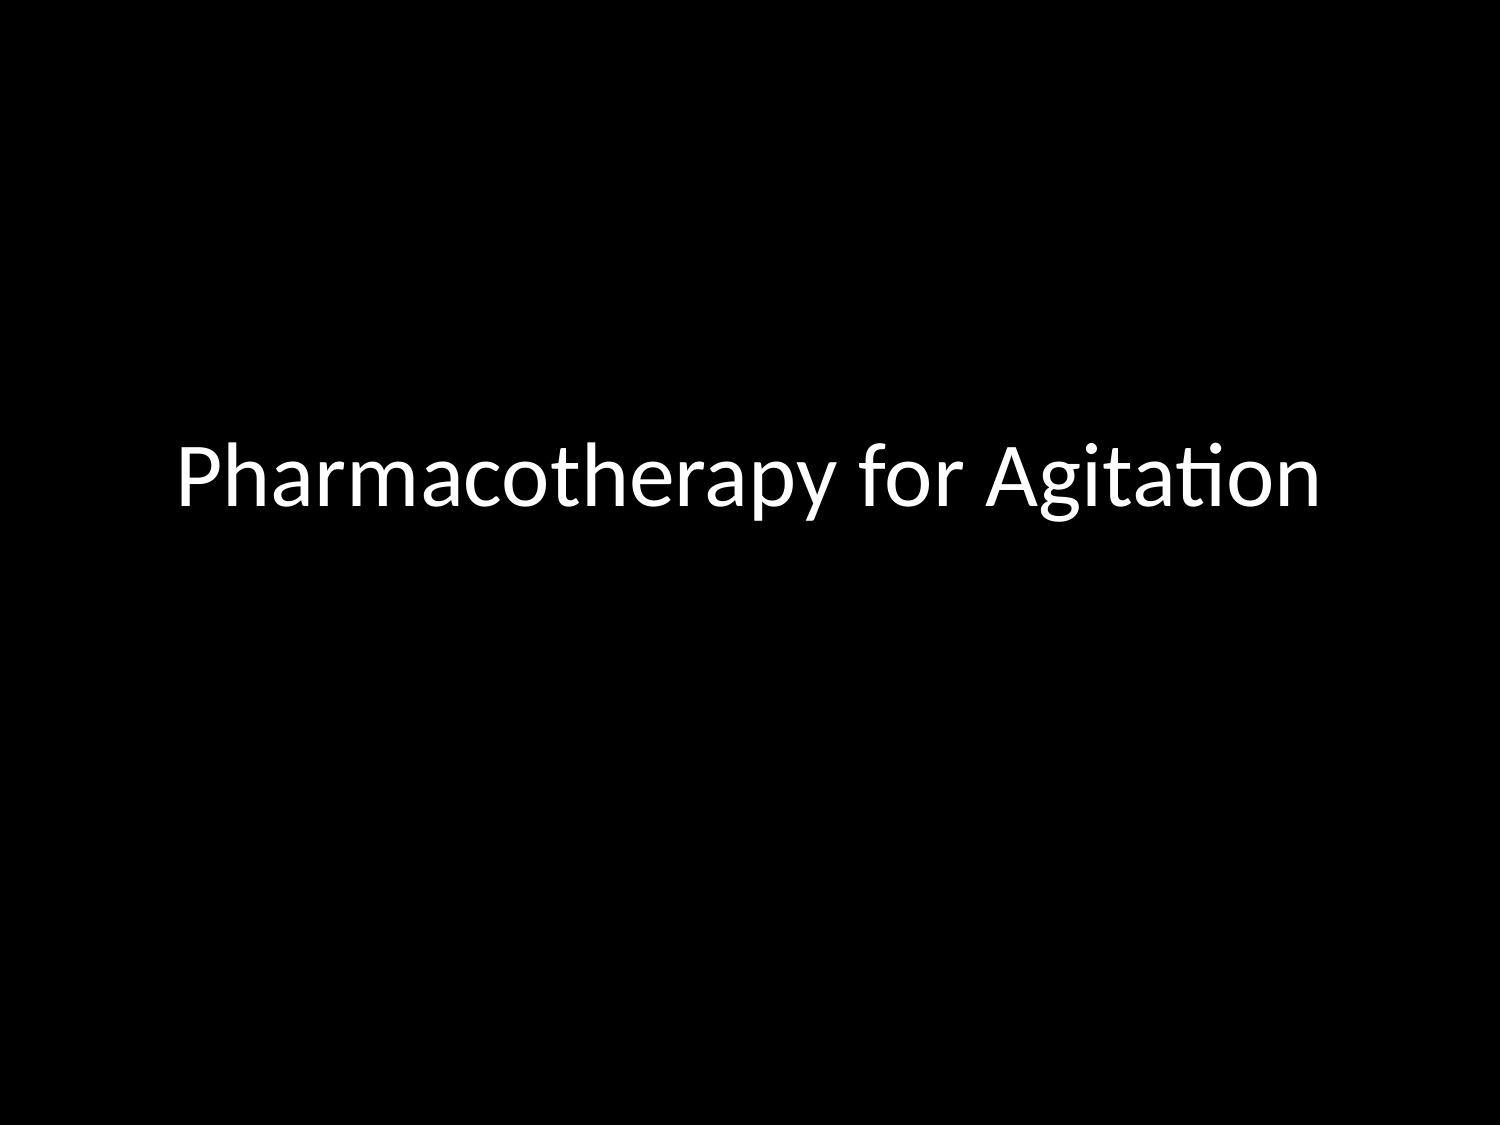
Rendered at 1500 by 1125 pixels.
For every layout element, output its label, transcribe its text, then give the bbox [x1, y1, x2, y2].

title Pharmacotherapy for Agitation [112, 349, 1388, 591]
